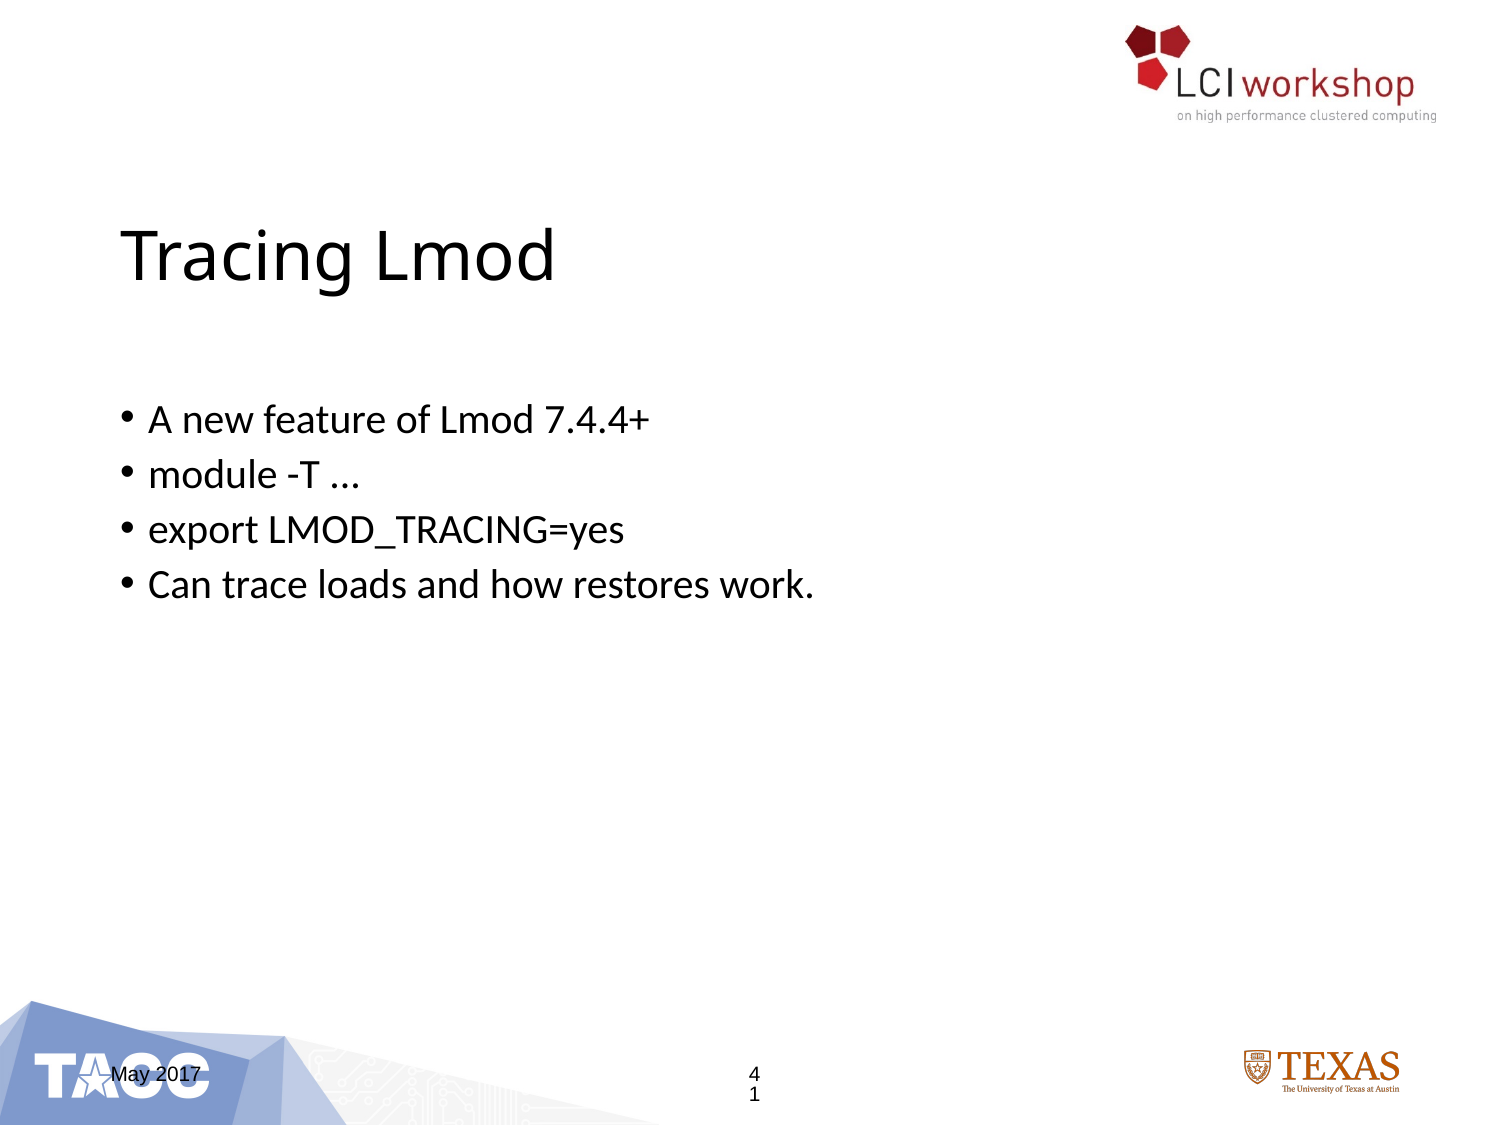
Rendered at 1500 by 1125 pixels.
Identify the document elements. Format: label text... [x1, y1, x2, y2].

picture [1125, 25, 1436, 123]
picture [0, 999, 659, 1125]
title Tracing Lmod [111, 178, 1426, 338]
picture [1210, 1017, 1433, 1125]
text_box May 2017 [103, 1052, 441, 1093]
list A new feature of Lmod 7.4.4+ module -T ... export LMOD_TRACING=yes Can trace loads and how restores work. [111, 392, 1426, 869]
slide_number 41 [740, 1053, 771, 1092]
